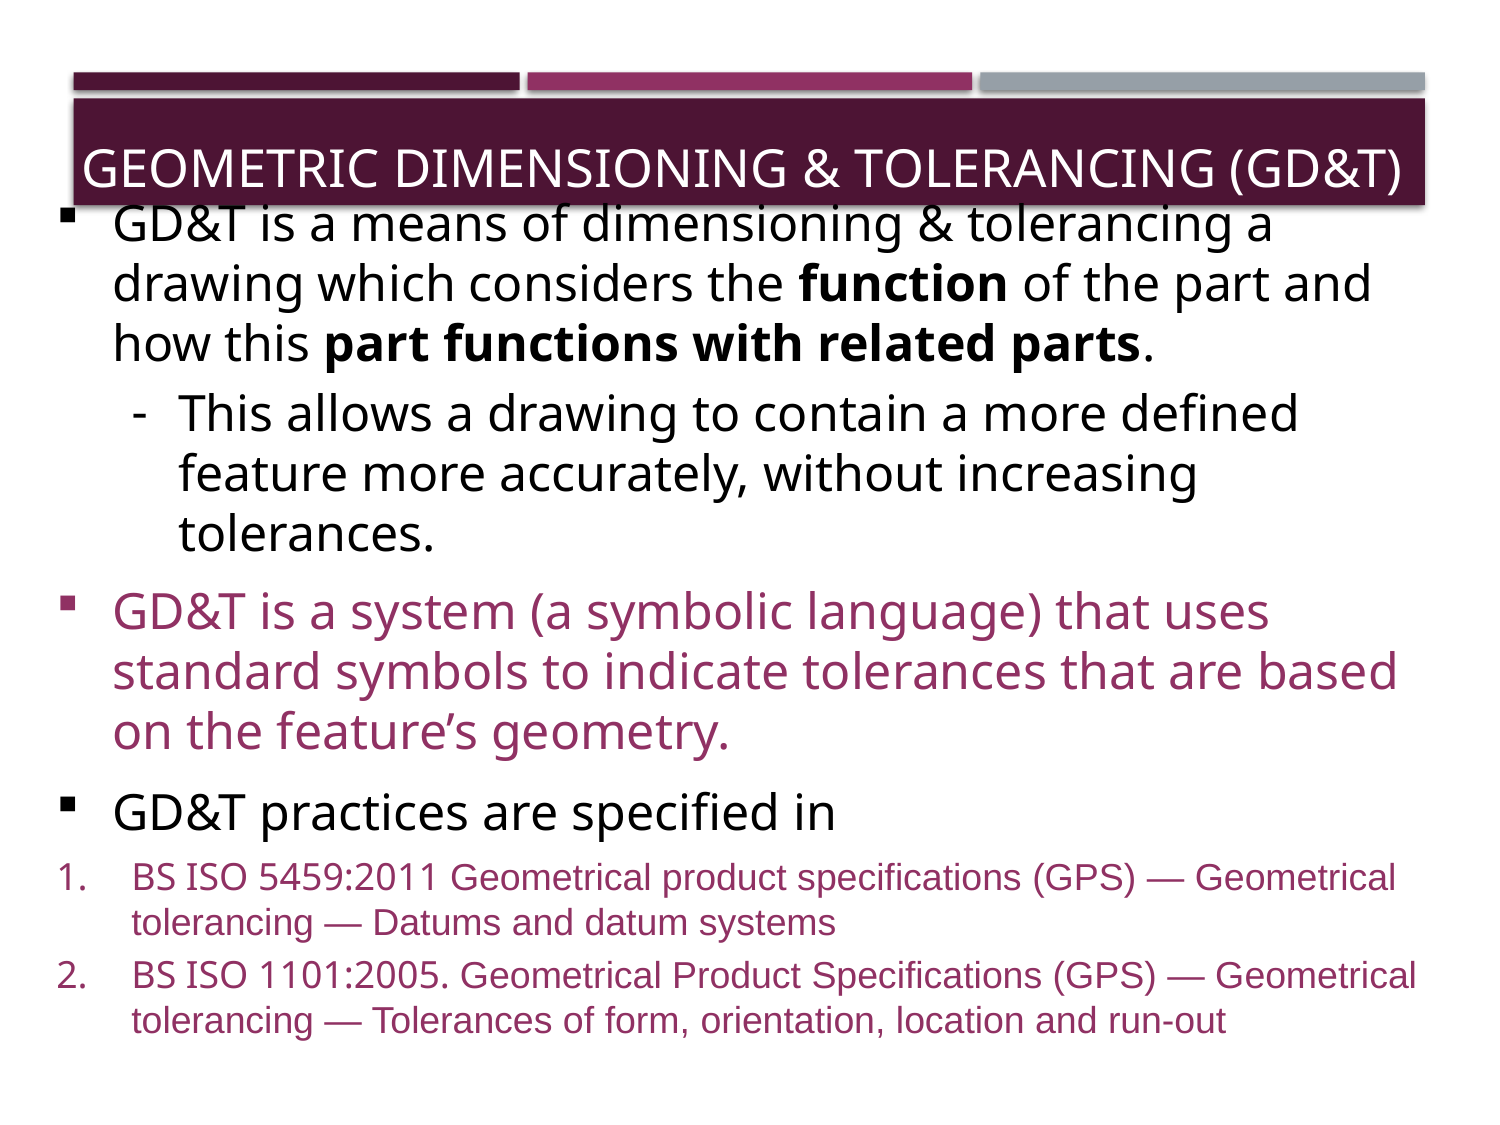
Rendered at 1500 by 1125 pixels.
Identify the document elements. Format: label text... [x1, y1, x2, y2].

title Geometric Dimensioning & Tolerancing (GD&T) [66, 75, 1500, 206]
text_box GD&T is a means of dimensioning & tolerancing a drawing which considers the function of the part and how this part functions with related parts. This allows a drawing to contain a more defined feature more accurately, without increasing tolerances. GD&T is a system (a symbolic language) that uses standard symbols to indicate tolerances that are based on the feature’s geometry. GD&T practices are specified in BS ISO 5459:2011 Geometrical product specifications (GPS) — Geometrical tolerancing — Datums and datum systems BS ISO 1101:2005. Geometrical Product Specifications (GPS) — Geometrical tolerancing — Tolerances of form, orientation, location and run-out [41, 184, 1459, 1085]
